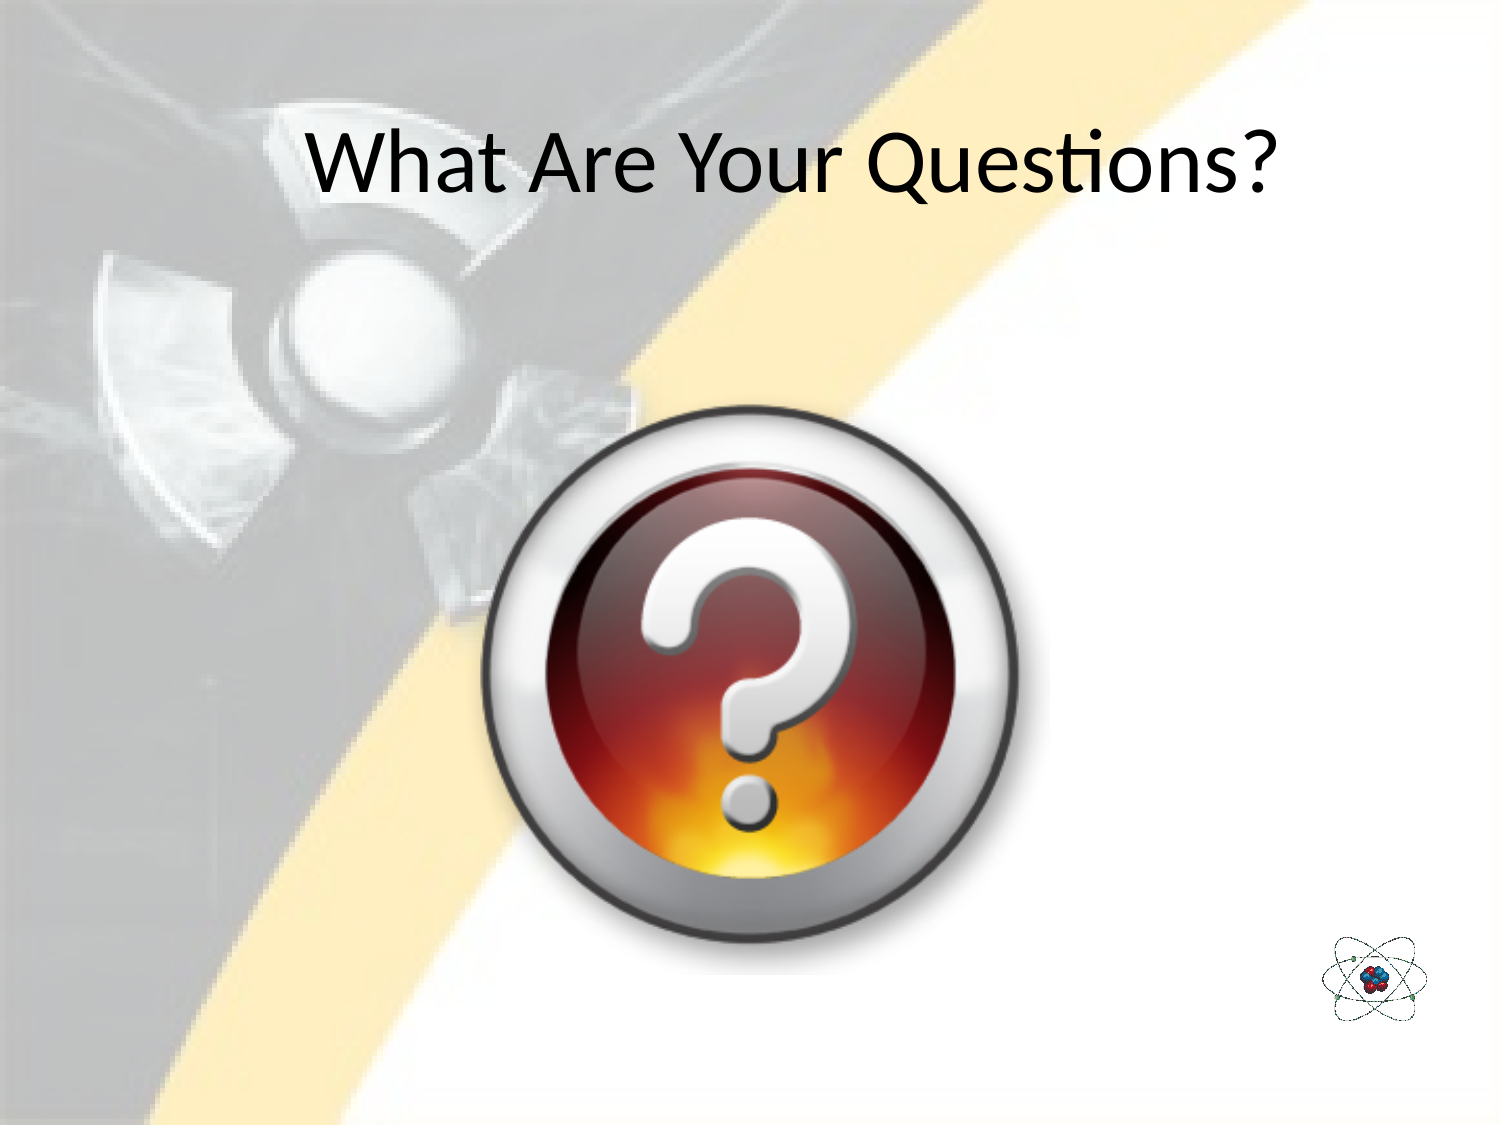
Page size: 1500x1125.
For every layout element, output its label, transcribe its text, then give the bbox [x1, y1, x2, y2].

picture [449, 374, 1051, 976]
picture [1322, 937, 1427, 1021]
title What Are Your Questions? [212, 62, 1375, 250]
